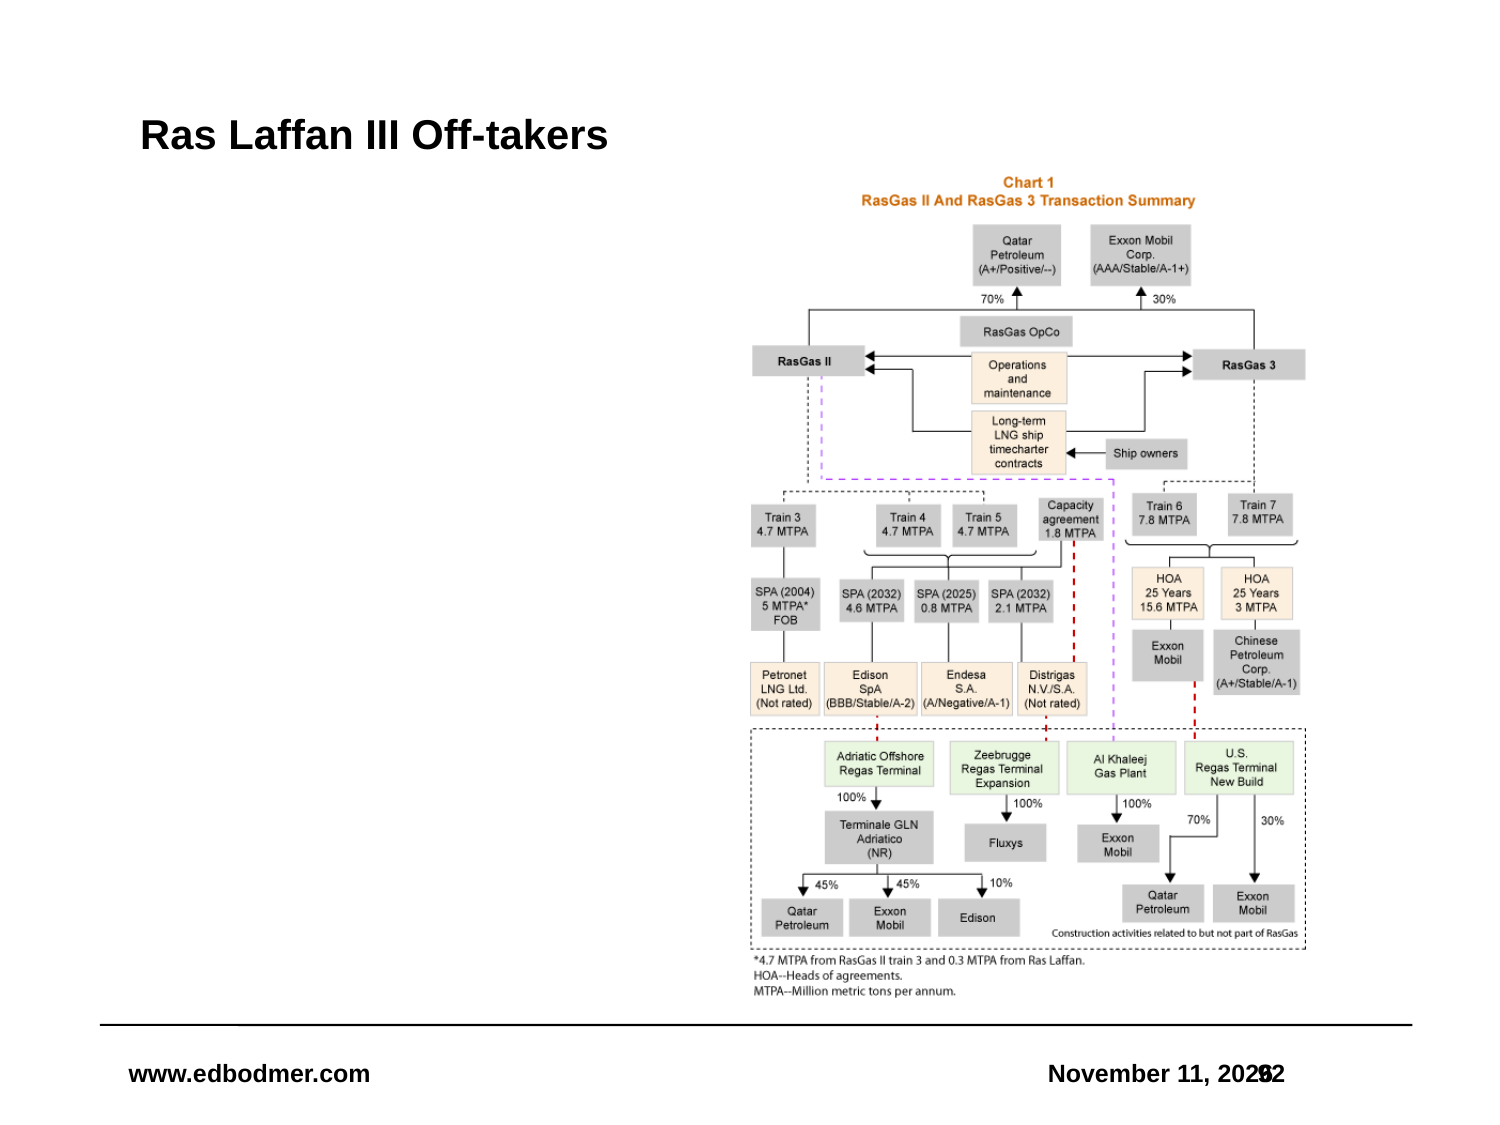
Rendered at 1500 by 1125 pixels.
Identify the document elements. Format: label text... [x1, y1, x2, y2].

title Ras Laffan III Off-takers [124, 99, 1288, 226]
picture [749, 174, 1306, 1014]
